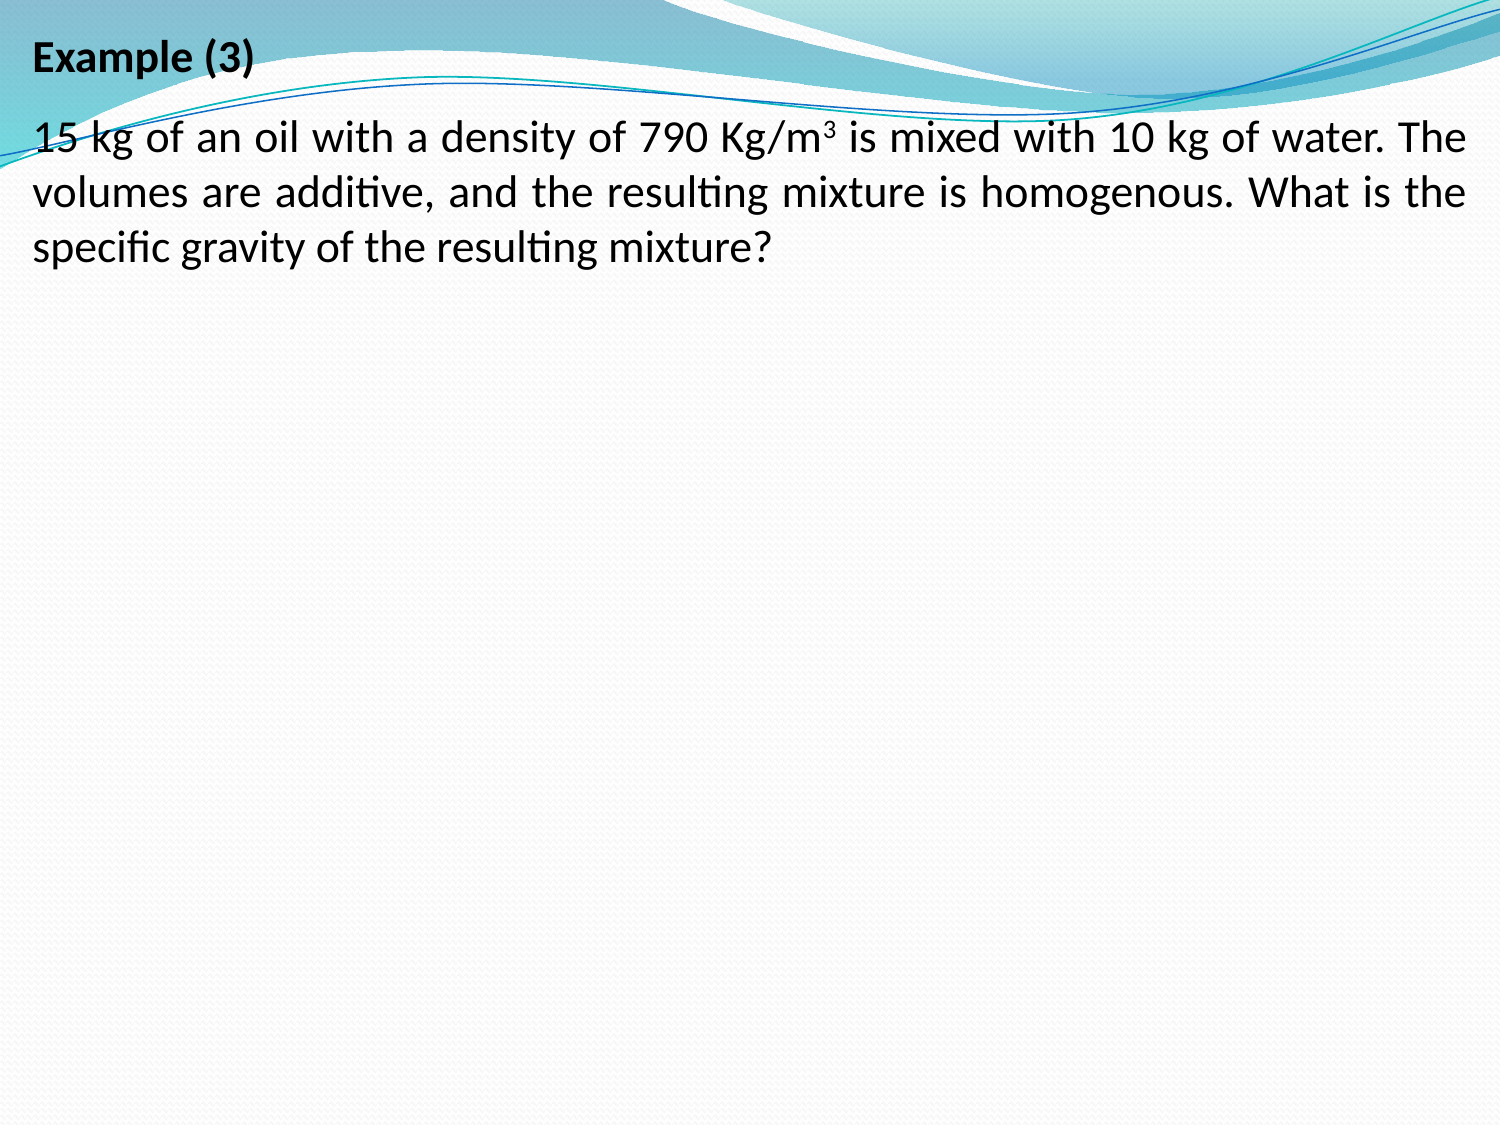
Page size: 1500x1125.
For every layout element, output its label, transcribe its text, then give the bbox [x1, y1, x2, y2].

text_box Example (3) 15 kg of an oil with a density of 790 Kg/m3 is mixed with 10 kg of water. The volumes are additive, and the resulting mixture is homogenous. What is the specific gravity of the resulting mixture? [17, 19, 1483, 279]
